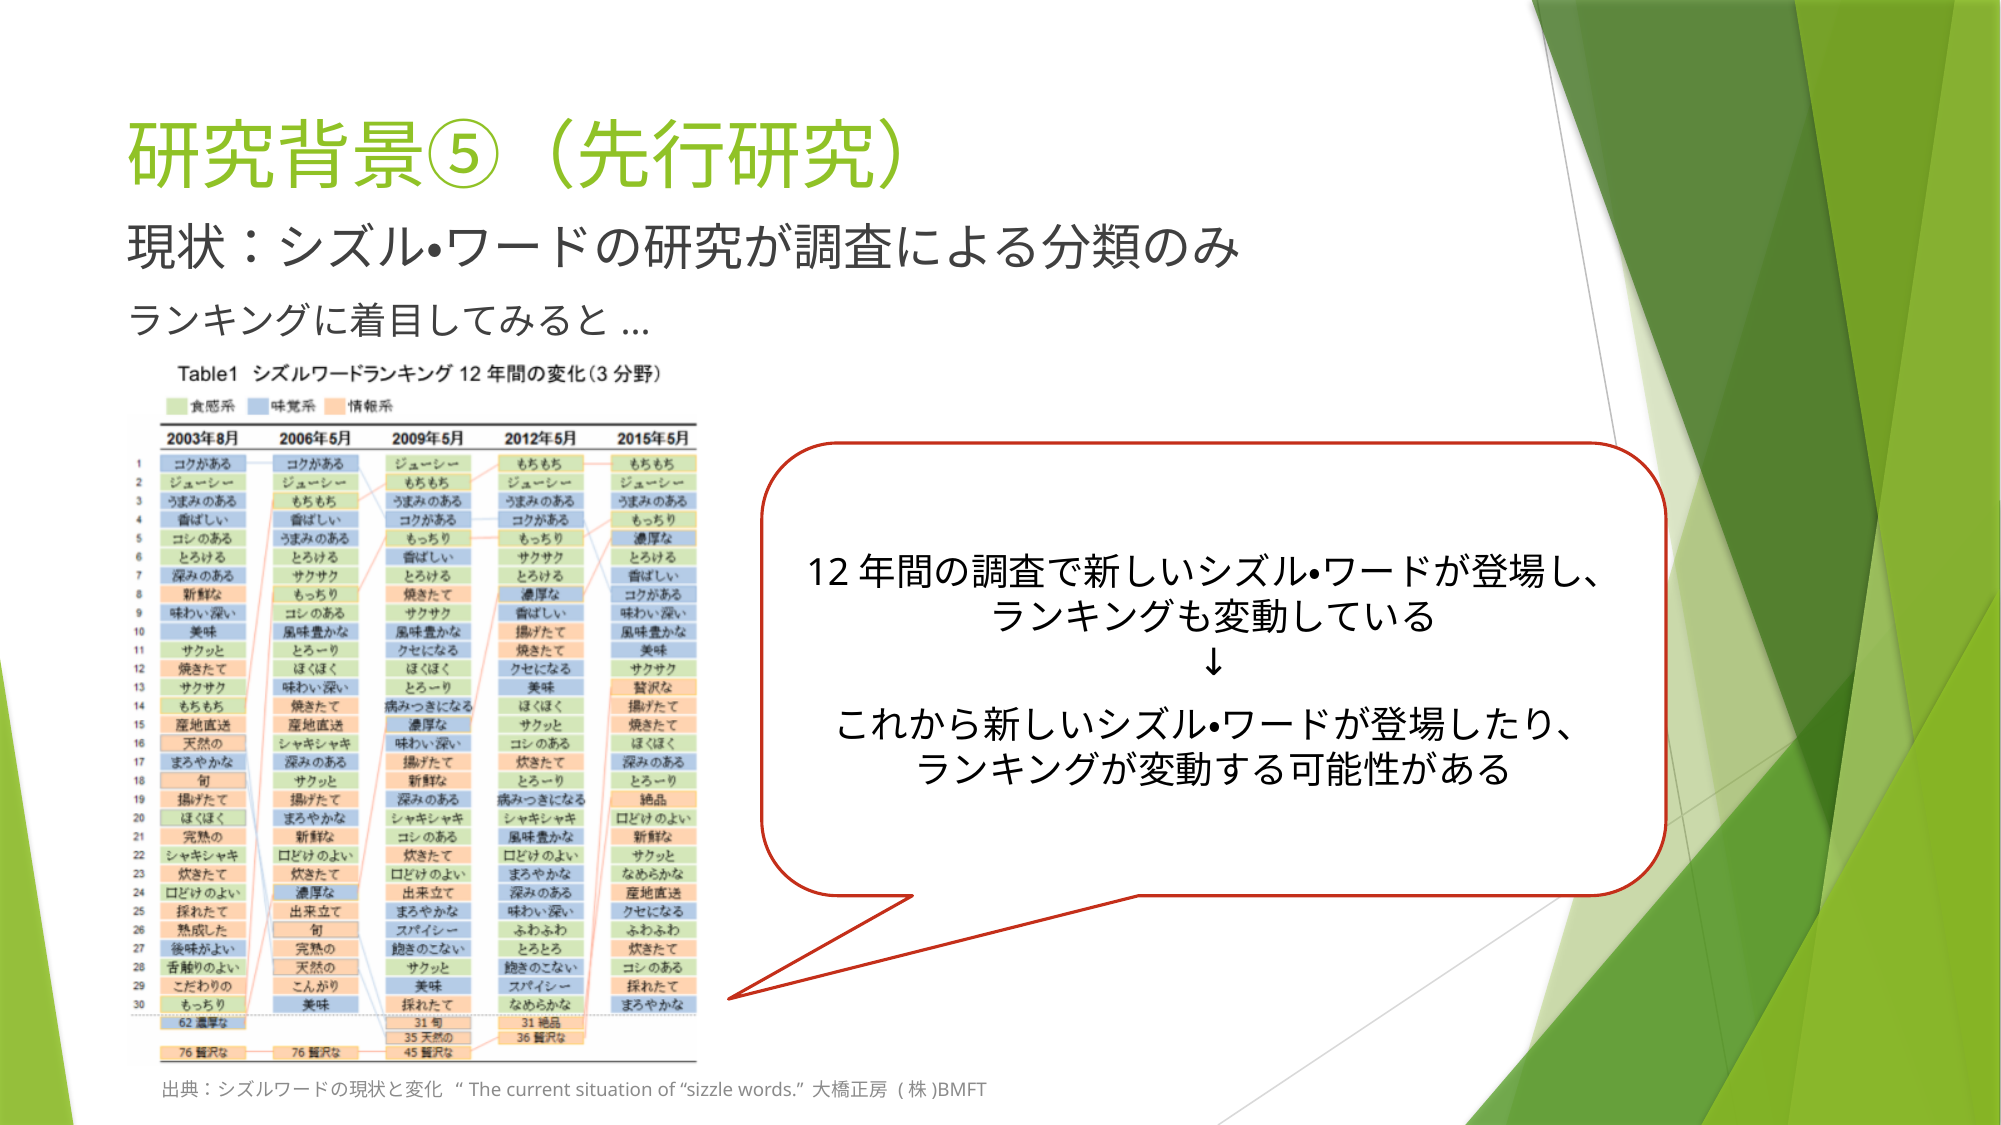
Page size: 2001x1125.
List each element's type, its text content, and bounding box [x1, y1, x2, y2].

text_box 12年間の調査で新しいシズル・ワードが登場し、ランキングも変動している ↓ これから新しいシズル・ワードが登場したり、 ランキングが変動する可能性がある [767, 441, 1668, 991]
title 研究背景⑤（先行研究） [111, 99, 1522, 208]
footer 出典：シズルワードの現状と変化 “The current situation of “sizzle words.” 大橋正房 (株)BMFT [146, 1075, 1180, 1125]
picture [110, 352, 763, 1076]
list 現状：シズル・ワードの研究が調査による分類のみ ランキングに着目してみると... [111, 208, 1522, 484]
